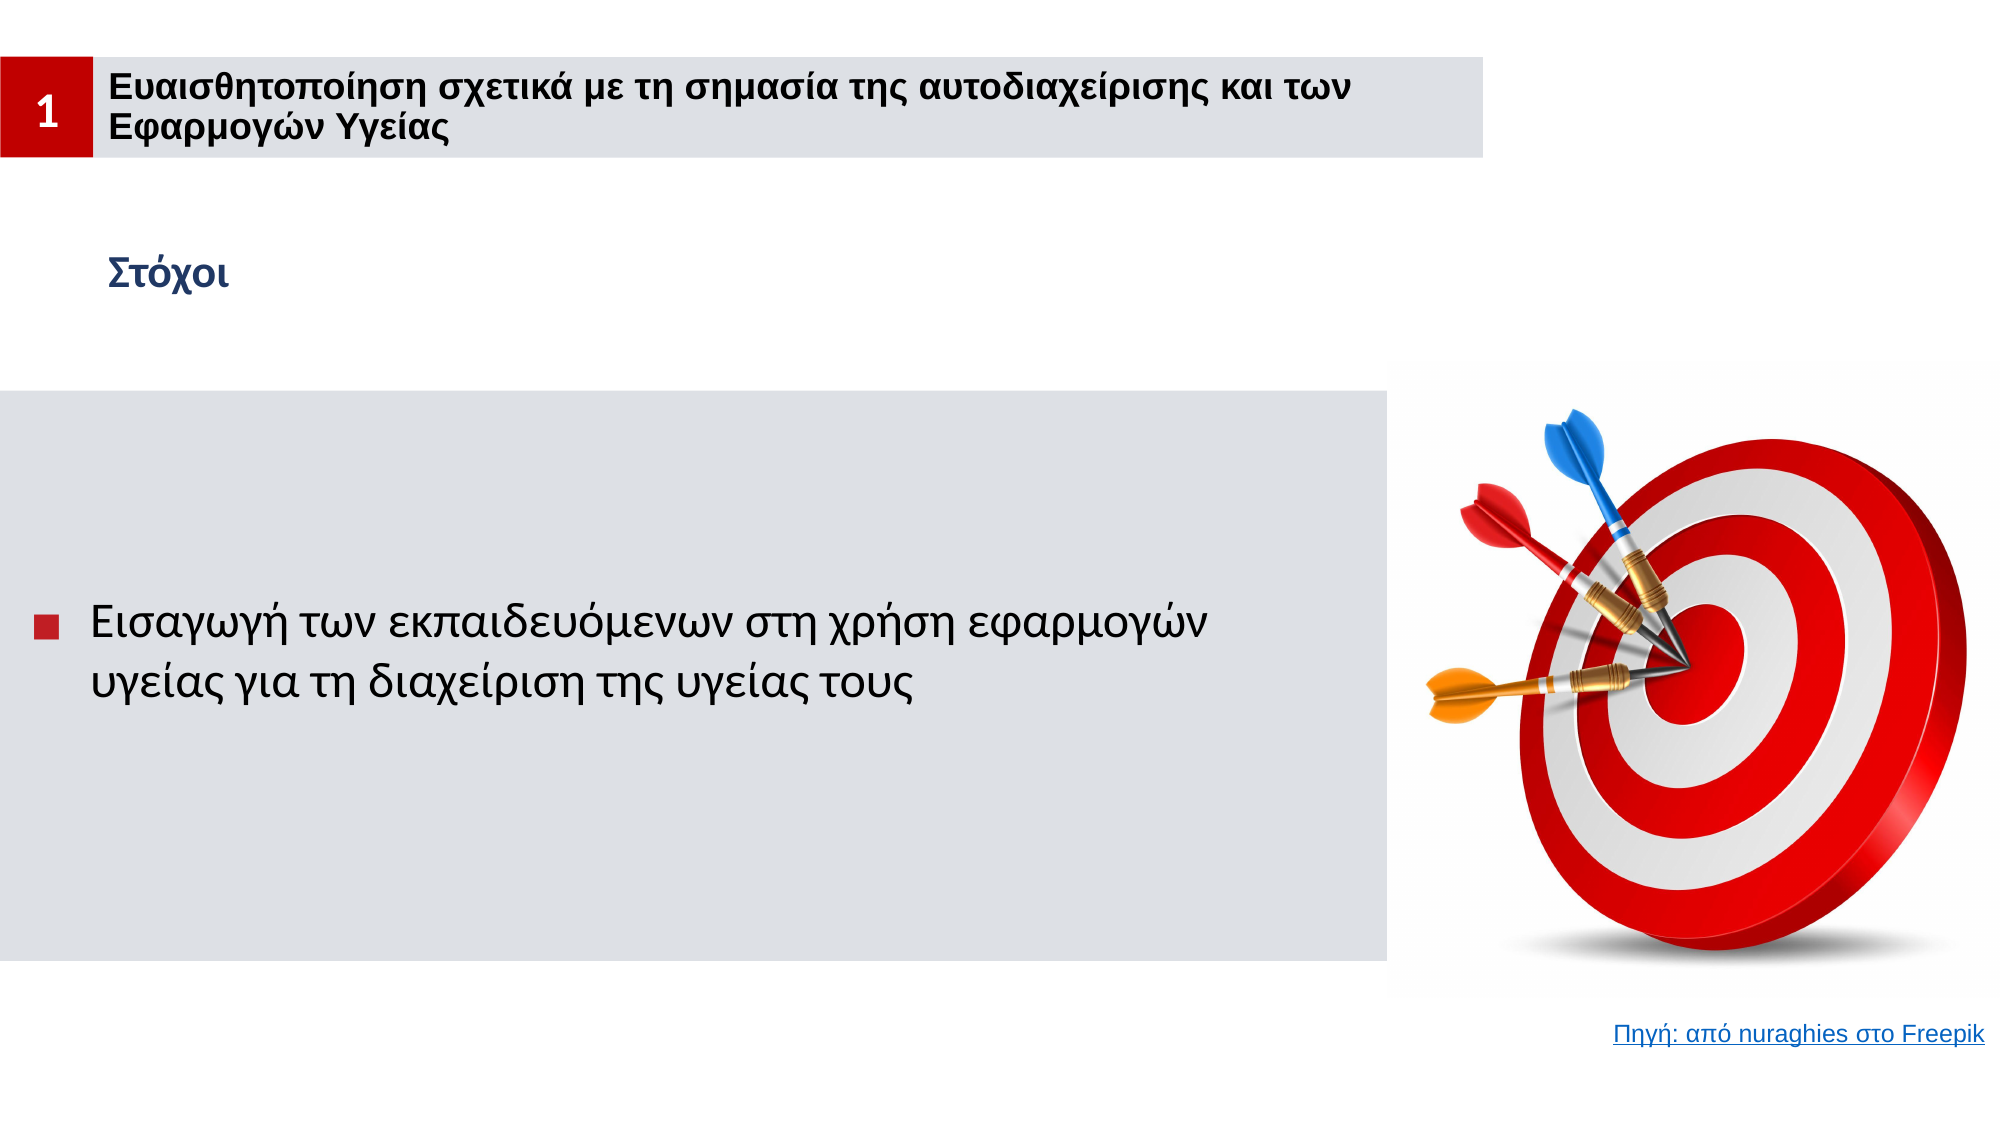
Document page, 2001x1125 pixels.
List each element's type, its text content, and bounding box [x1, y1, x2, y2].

text_box 1 [0, 56, 94, 158]
text_box Πηγή: από nuraghies στο Freepik [1363, 1009, 2000, 1055]
text_box [0, 389, 1382, 963]
list Εισαγωγή των εκπαιδευόμενων στη χρήση εφαρμογών υγείας για τη διαχείριση της υγείας τους [0, 580, 1364, 962]
text_box Ευαισθητοποίηση σχετικά με τη σημασία της αυτοδιαχείρισης και των Εφαρμογών Υγείας [94, 57, 1483, 158]
picture [1387, 361, 2000, 998]
title Στόχοι [93, 221, 1725, 324]
